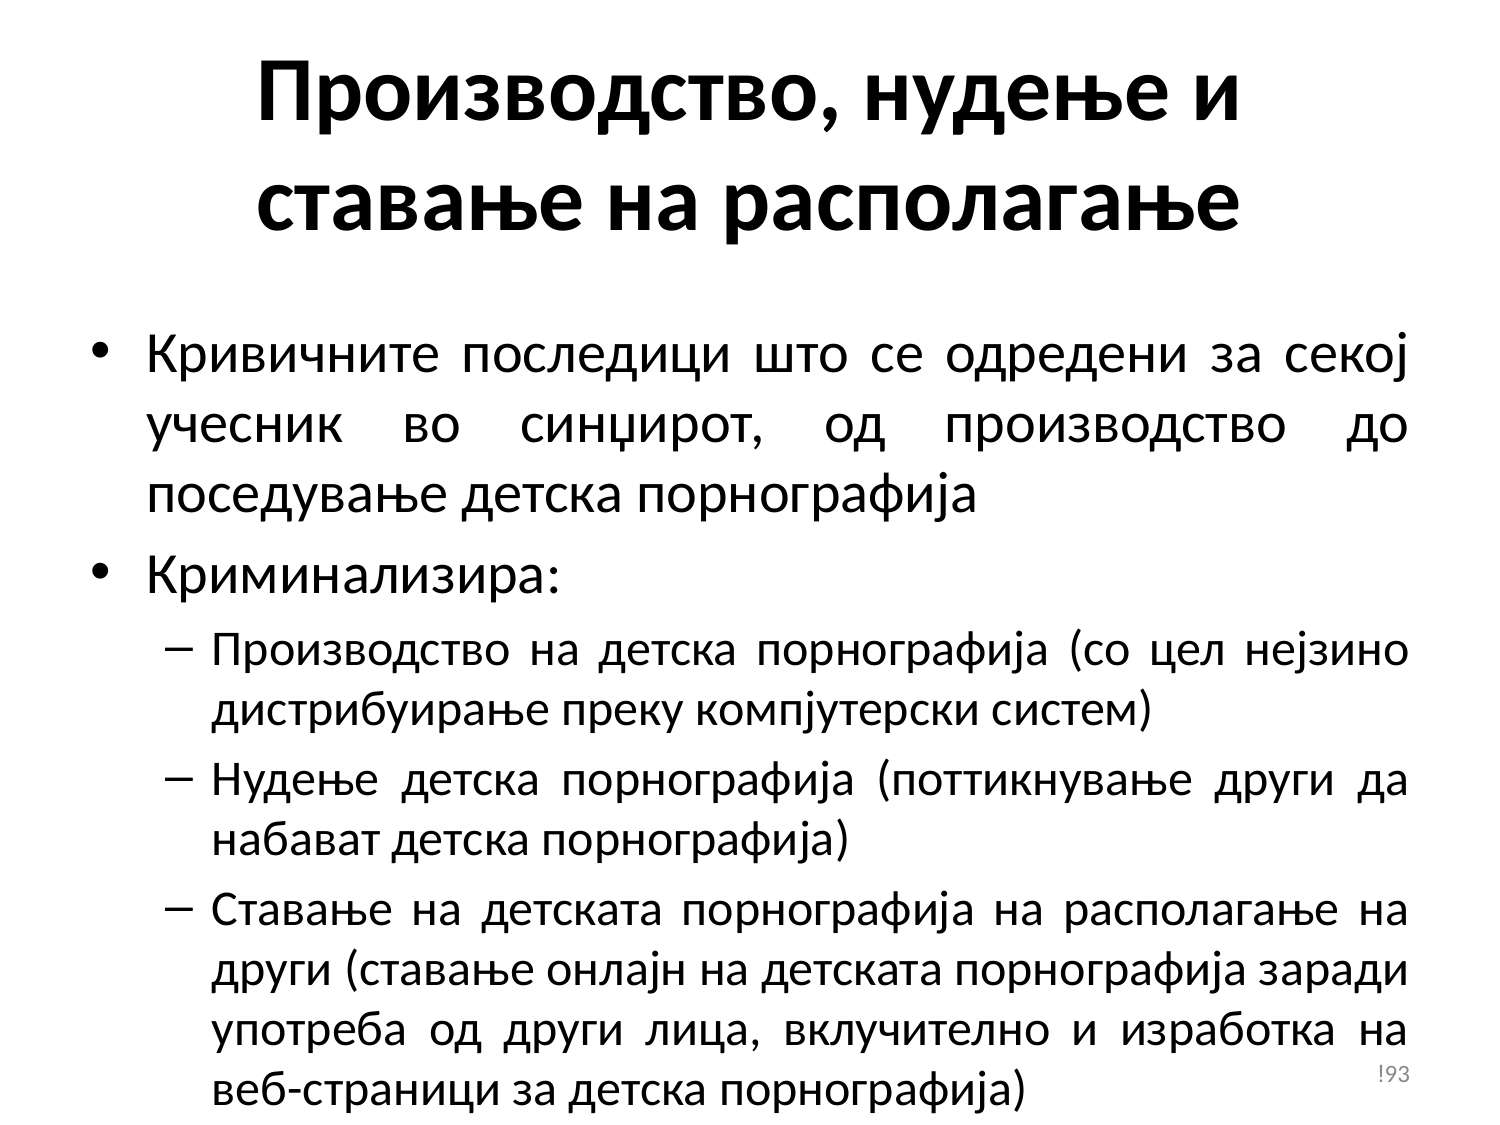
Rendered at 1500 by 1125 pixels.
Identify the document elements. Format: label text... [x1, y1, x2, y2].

title Производство, нудење и ставање на располагање [75, 45, 1425, 233]
list Кривичните последици што се одредени за секој учесник во синџирот, од производство до поседување детска порнографија Криминализира: Производство на детска порнографија (со цел нејзино дистрибуирање преку компјутерски систем) Нудење детска порнографија (поттикнување други да набават детска порнографија) Ставање на детската порнографија на располагање на други (ставање онлајн на детската порнографија заради употреба од други лица, вклучително и изработка на веб-страници за детска порнографија) [75, 306, 1425, 1049]
slide_number !93 [1074, 1042, 1425, 1103]
